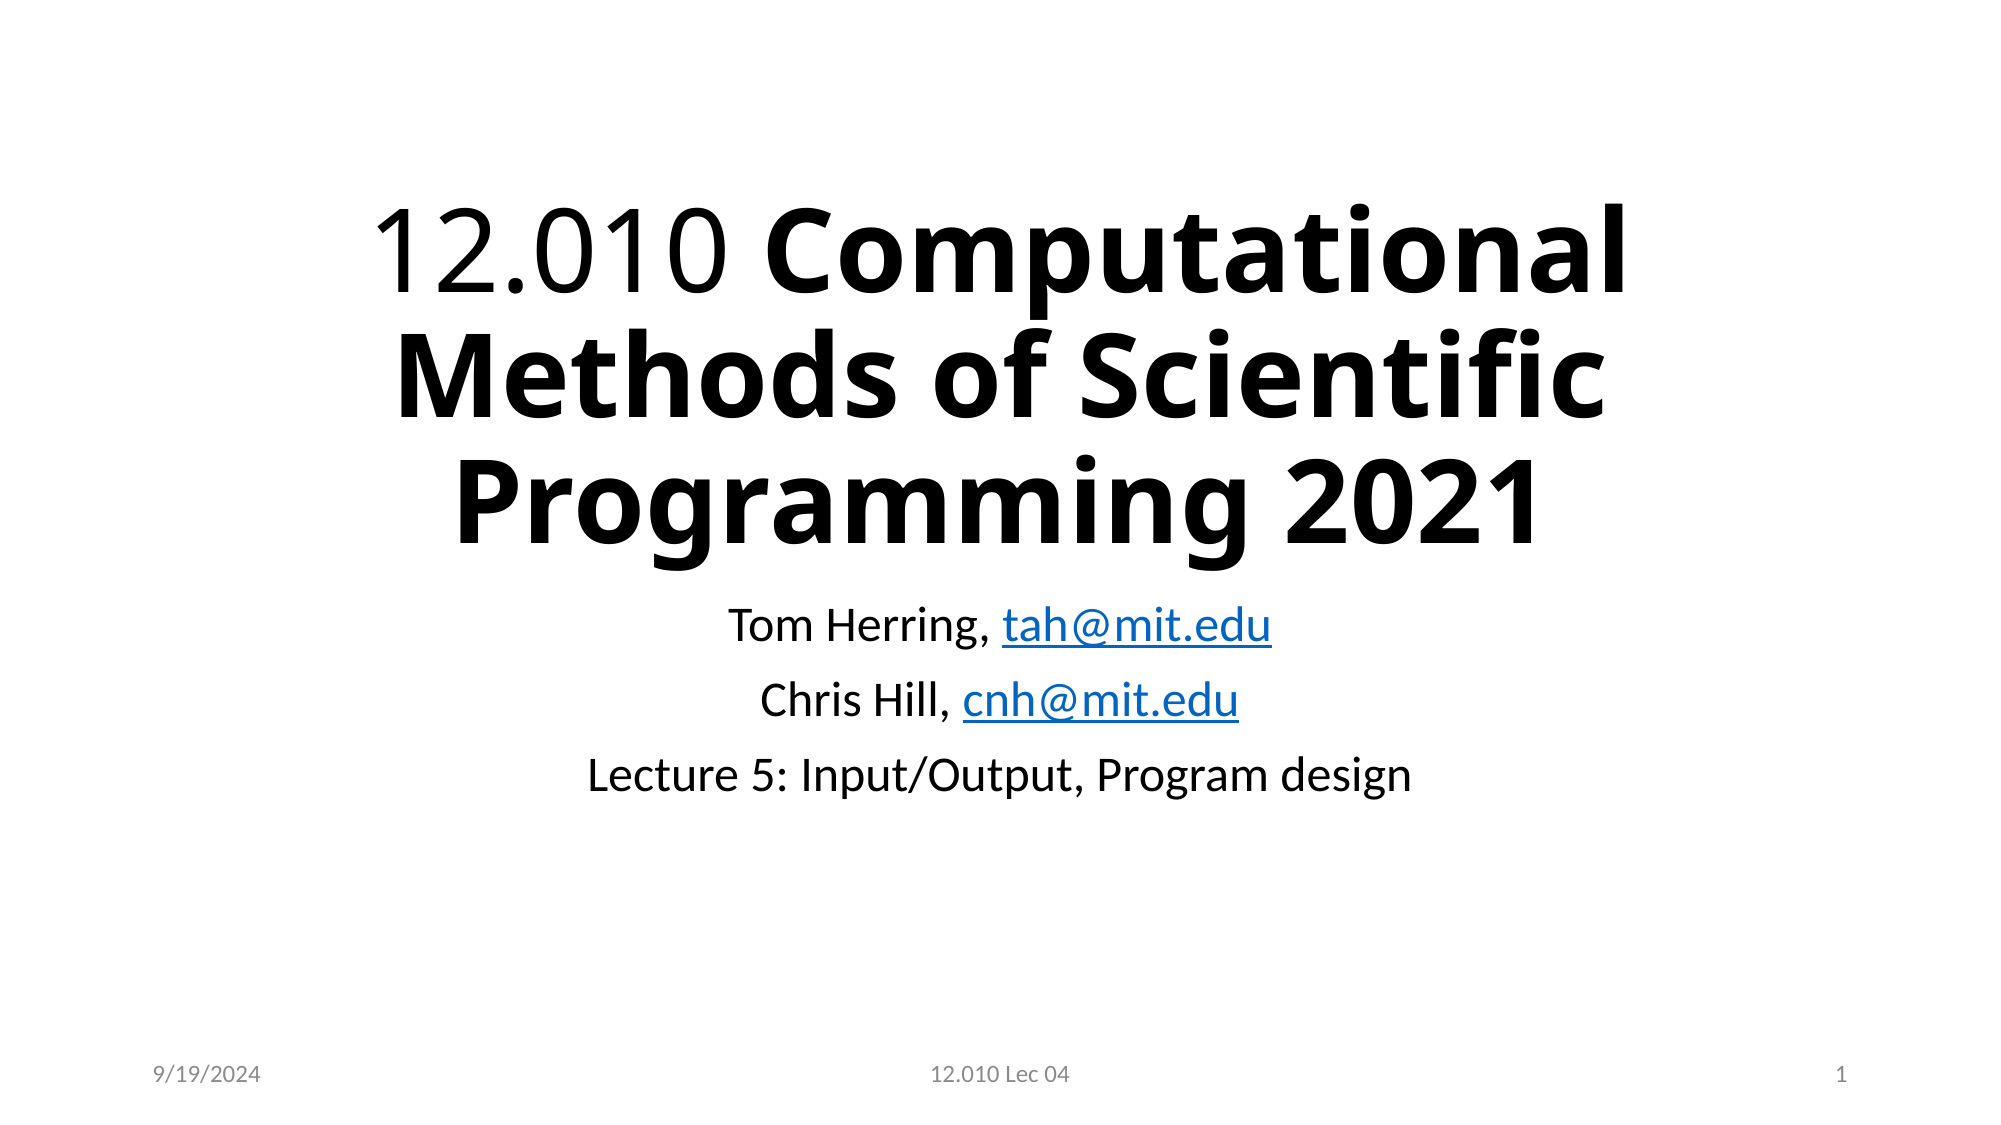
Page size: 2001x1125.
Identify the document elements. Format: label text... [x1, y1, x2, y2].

slide_number 1 [1412, 1042, 1863, 1103]
subtitle Tom Herring, tah@mit.edu Chris Hill, cnh@mit.edu Lecture 5: Input/Output, Program design [249, 590, 1750, 863]
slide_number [137, 1042, 588, 1103]
footer 12.010 Lec 04 [662, 1042, 1338, 1103]
title 12.010 Computational Methods of Scientific Programming 2021 [249, 184, 1750, 576]
